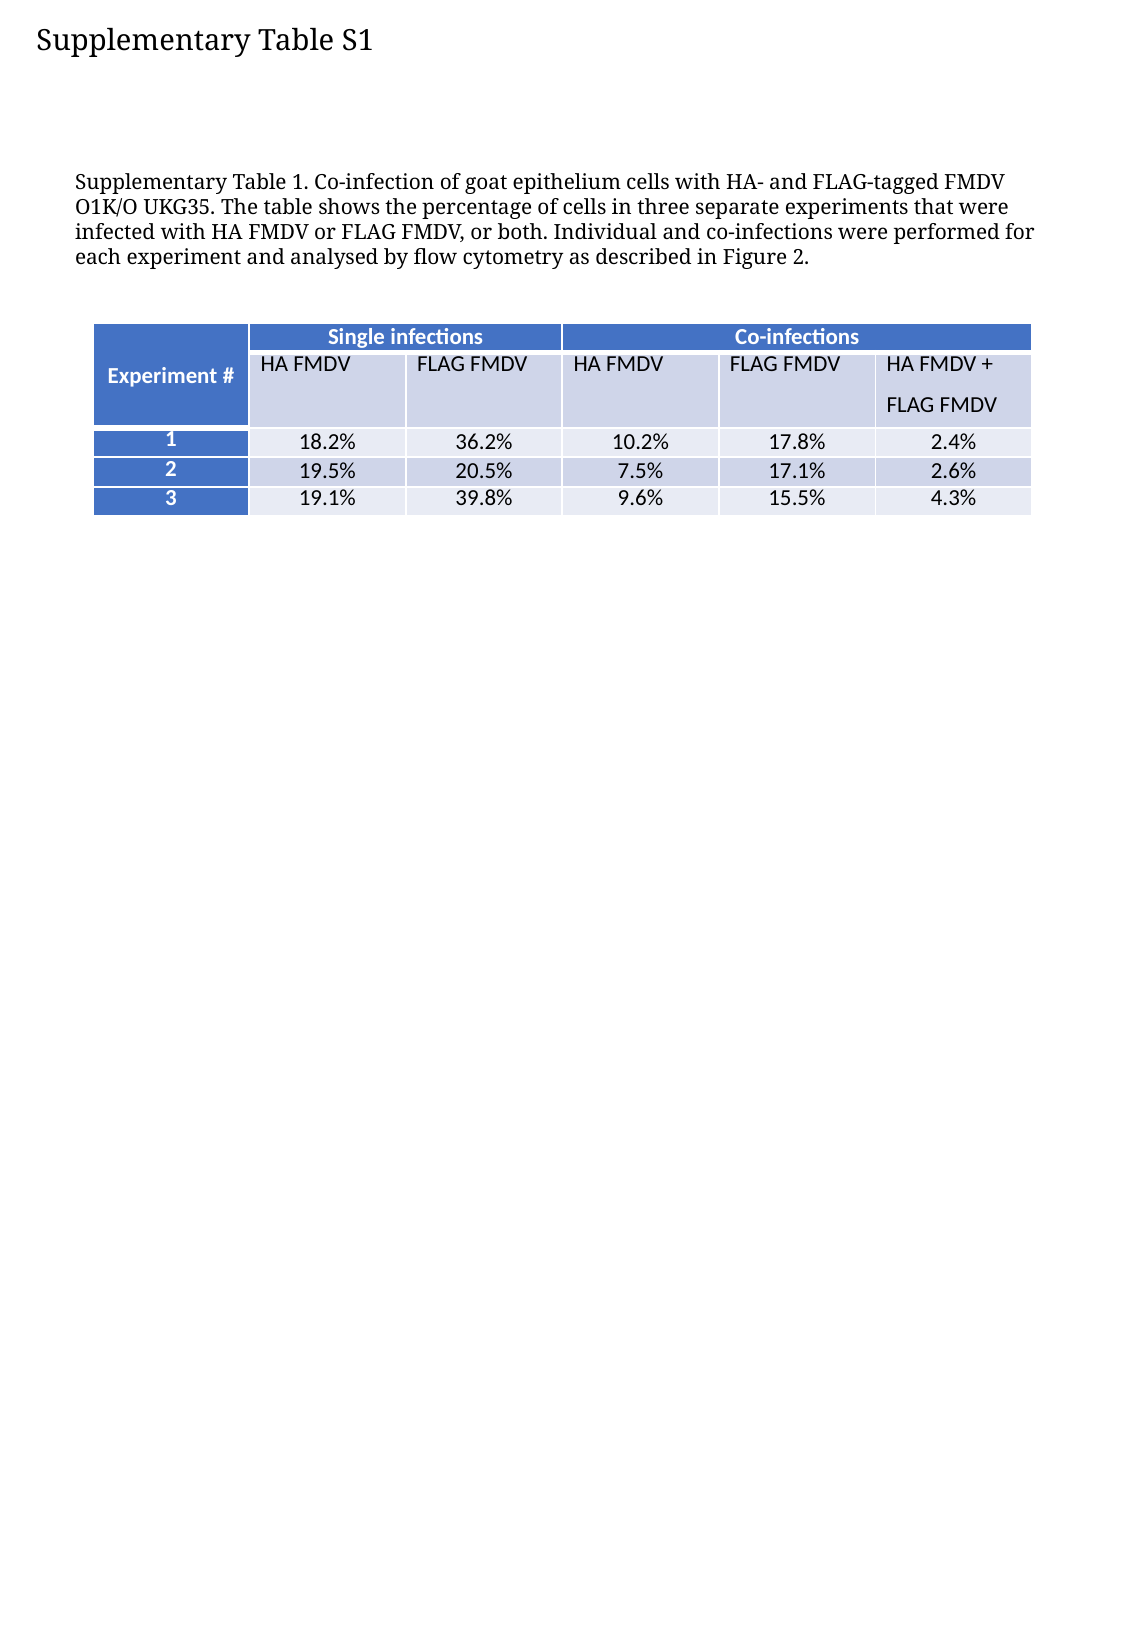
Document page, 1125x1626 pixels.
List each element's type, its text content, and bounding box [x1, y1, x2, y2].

table_cell FLAG FMDV [720, 355, 875, 427]
table_cell 4.3% [876, 488, 1031, 515]
table_cell 10.2% [563, 429, 718, 456]
table_header Co-infections [563, 324, 1031, 350]
table_cell 19.1% [250, 488, 405, 515]
text_box Supplementary Table S1 [21, 14, 390, 64]
table_header Experiment # [94, 324, 248, 425]
table_cell 2.6% [876, 458, 1031, 486]
table_cell 17.1% [720, 458, 875, 486]
table_cell 19.5% [250, 458, 405, 486]
table_cell FLAG FMDV [407, 355, 561, 427]
table_cell 2.4% [876, 429, 1031, 456]
table_cell HA FMDV [563, 355, 718, 427]
table_cell 17.8% [720, 429, 875, 456]
table_cell 1 [94, 431, 248, 456]
table_cell 7.5% [563, 458, 718, 486]
table_cell 36.2% [407, 429, 561, 456]
table_cell 15.5% [720, 488, 875, 515]
table_cell HA FMDV + FLAG FMDV [876, 355, 1031, 427]
table_cell 20.5% [407, 458, 561, 486]
table_cell 2 [94, 458, 248, 486]
table_cell 9.6% [563, 488, 718, 515]
table_cell 39.8% [407, 488, 561, 515]
table_header Single infections [250, 324, 561, 350]
table_cell 3 [94, 488, 248, 515]
table_cell 18.2% [250, 429, 405, 456]
text_box Supplementary Table 1. Co-infection of goat epithelium cells with HA- and FLAG-tagged FMDV O1K/O UKG35. The table shows the percentage of cells in three separate experiments that were infected with HA FMDV or FLAG FMDV, or both. Individual and co-infections were performed for each experiment and analysed by flow cytometry as described in Figure 2. [60, 161, 1065, 276]
table_cell HA FMDV [250, 355, 405, 427]
